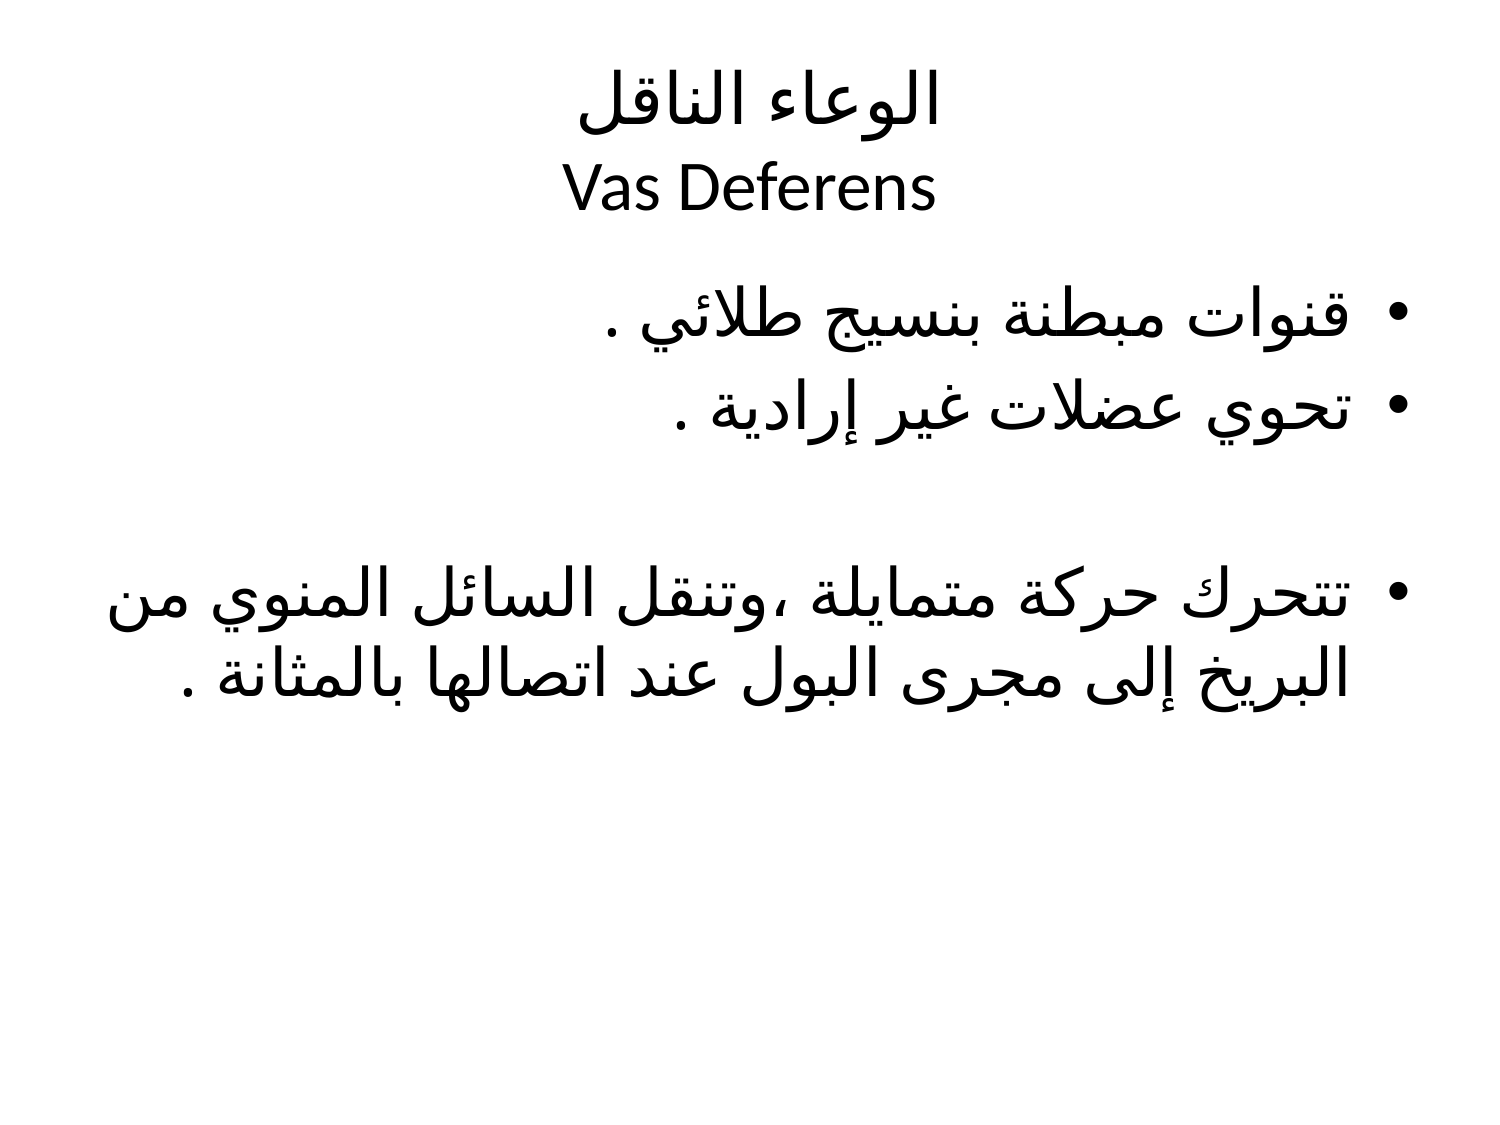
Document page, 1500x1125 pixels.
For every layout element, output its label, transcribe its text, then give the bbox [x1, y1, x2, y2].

title الوعاء الناقل Vas Deferens [75, 45, 1425, 233]
list قنوات مبطنة بنسيج طلائي . تحوي عضلات غير إرادية . تتحرك حركة متمايلة ،وتنقل السائل المنوي من البريخ إلى مجرى البول عند اتصالها بالمثانة . [75, 262, 1425, 1005]
